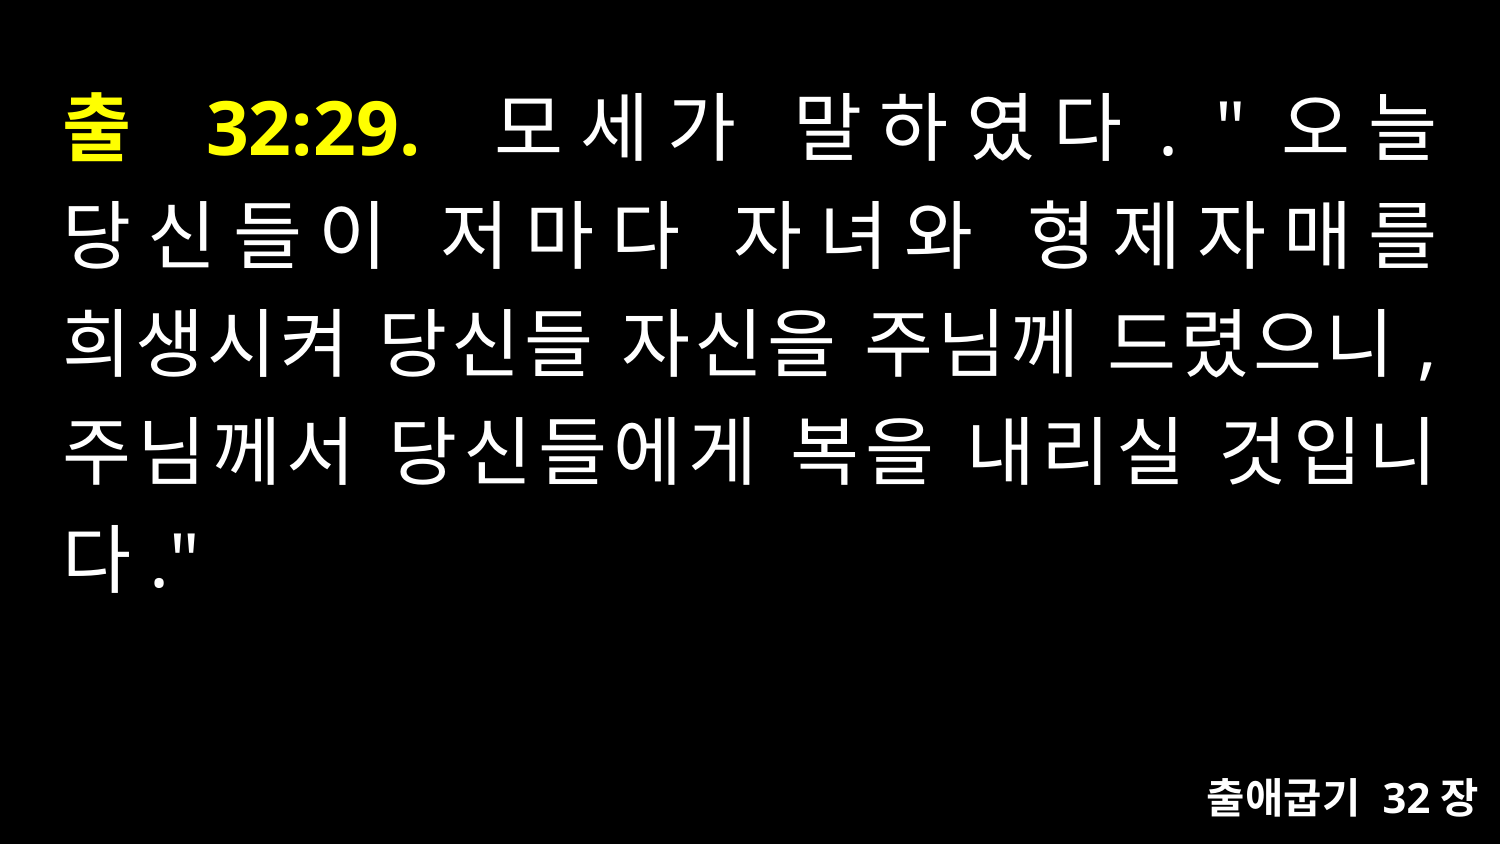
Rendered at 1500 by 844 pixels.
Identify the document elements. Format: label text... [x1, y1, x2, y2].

title 출 32:29. 모세가 말하였다. "오늘 당신들이 저마다 자녀와 형제자매를 희생시켜 당신들 자신을 주님께 드렸으니, 주님께서 당신들에게 복을 내리실 것입니다." [0, 0, 1500, 844]
subtitle 출애굽기 32장 [916, 770, 1500, 844]
